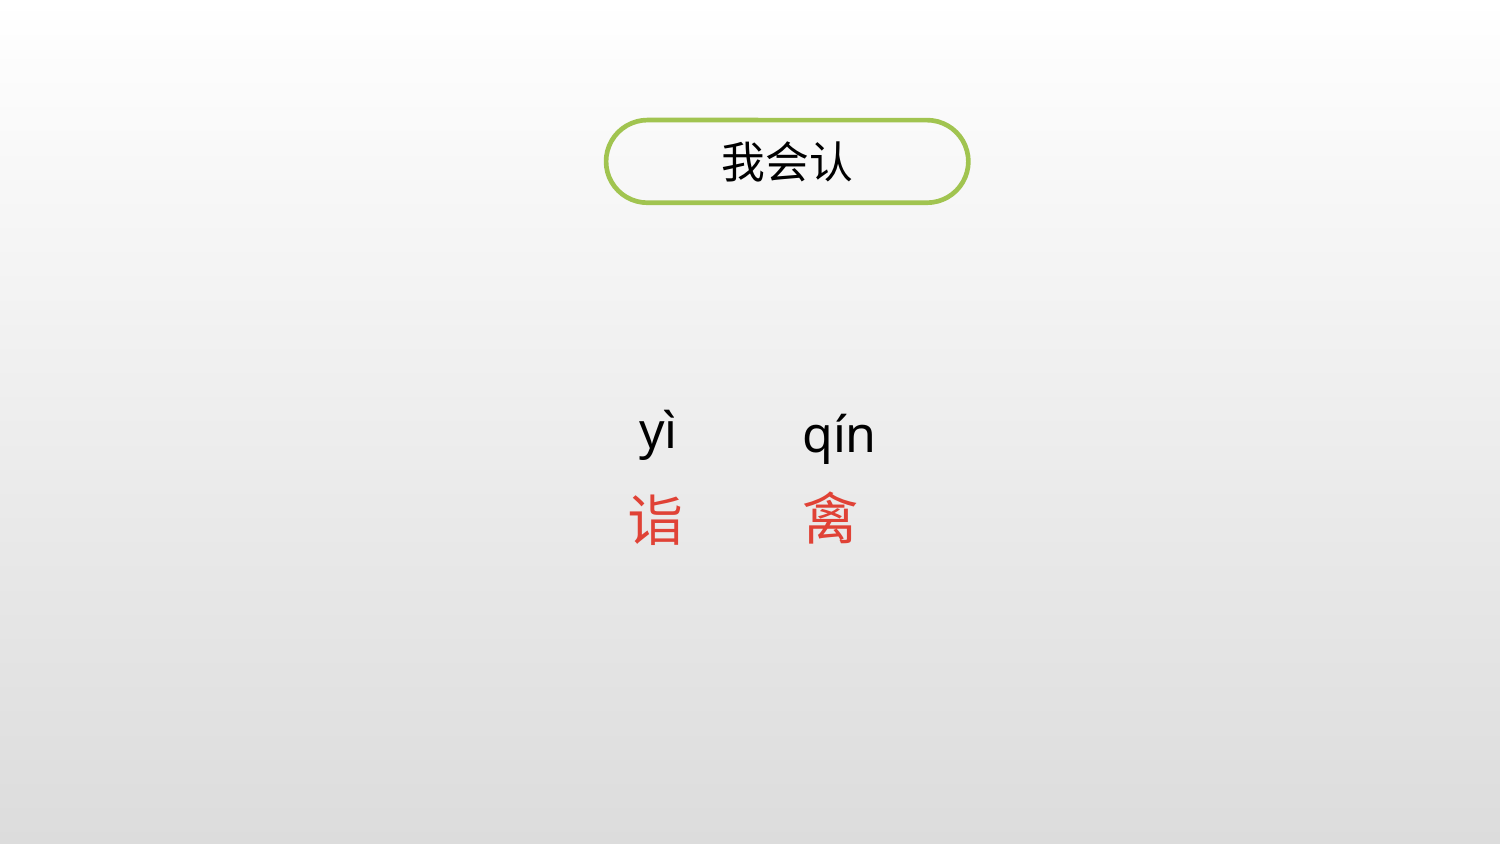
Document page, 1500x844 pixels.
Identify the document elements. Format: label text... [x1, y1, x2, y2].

text_box 我会认 [605, 119, 970, 204]
text_box 诣 [616, 480, 696, 559]
text_box yì [628, 393, 766, 465]
text_box 禽 [791, 477, 871, 557]
text_box qín [791, 396, 924, 468]
